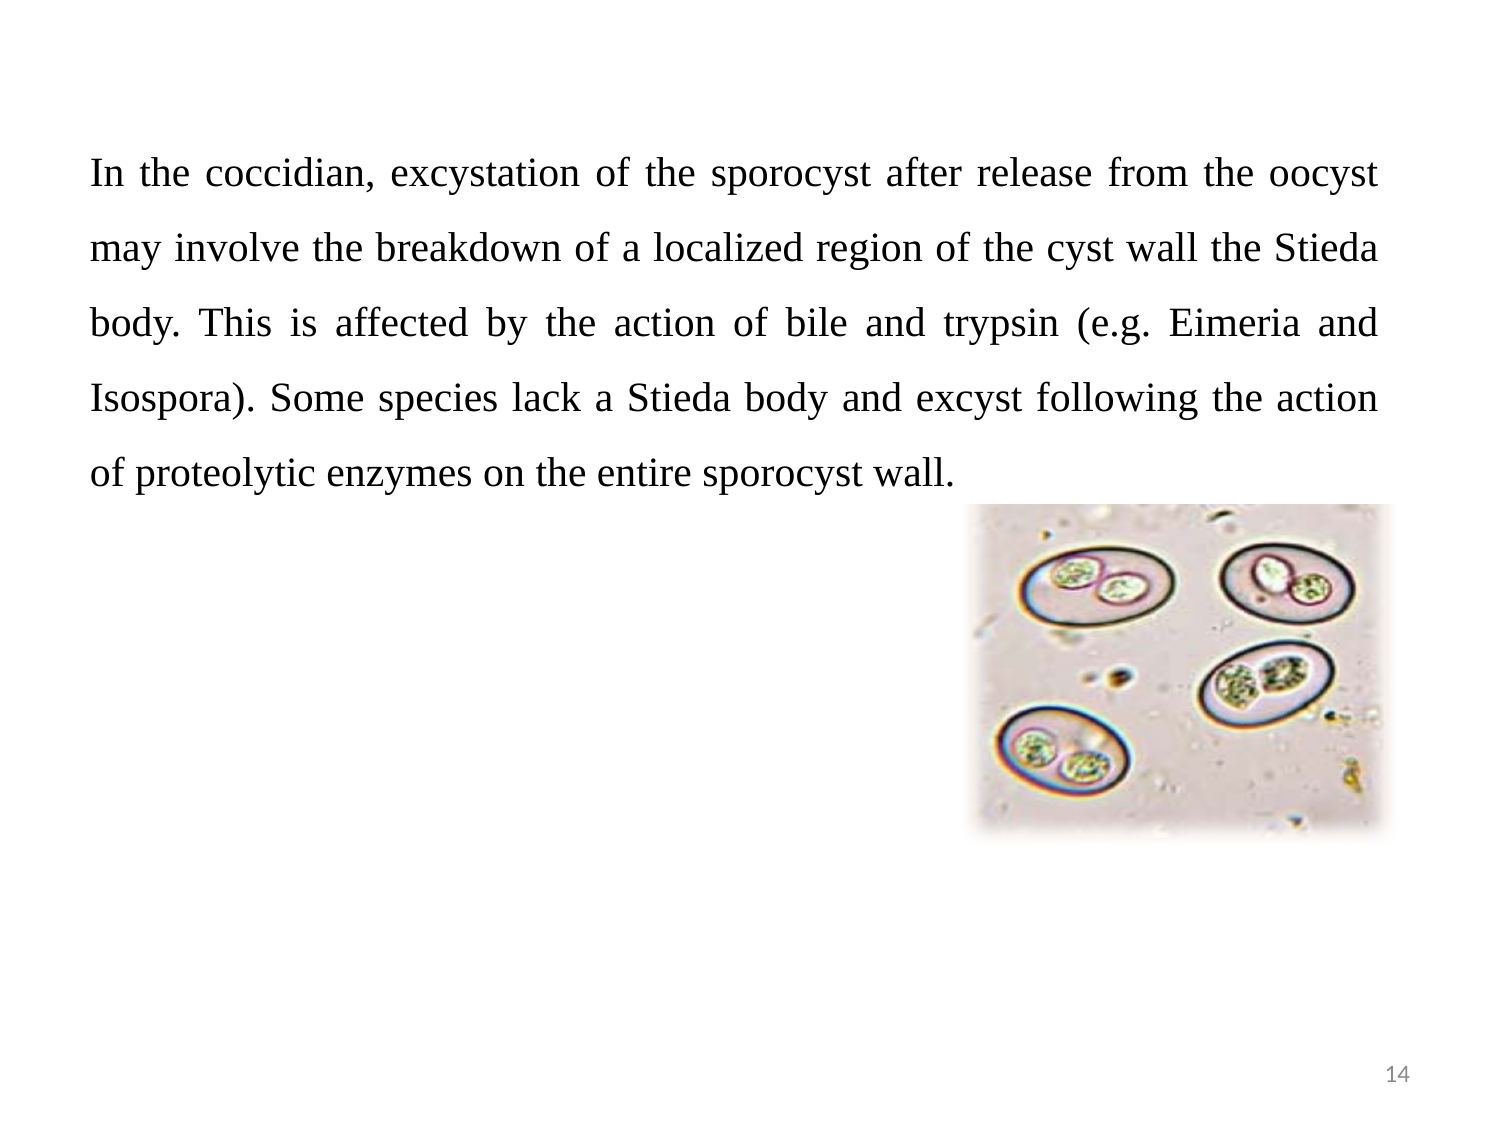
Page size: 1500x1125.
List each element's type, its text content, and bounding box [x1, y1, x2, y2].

text_box In the coccidian, excystation of the sporocyst after release from the oocyst may involve the breakdown of a localized region of the cyst wall the Stieda body. This is affected by the action of bile and trypsin (e.g. Eimeria and Isospora). Some species lack a Stieda body and excyst following the action of proteolytic enzymes on the entire sporocyst wall. [73, 110, 1396, 504]
slide_number 14 [1074, 1042, 1425, 1103]
picture [959, 474, 1398, 847]
